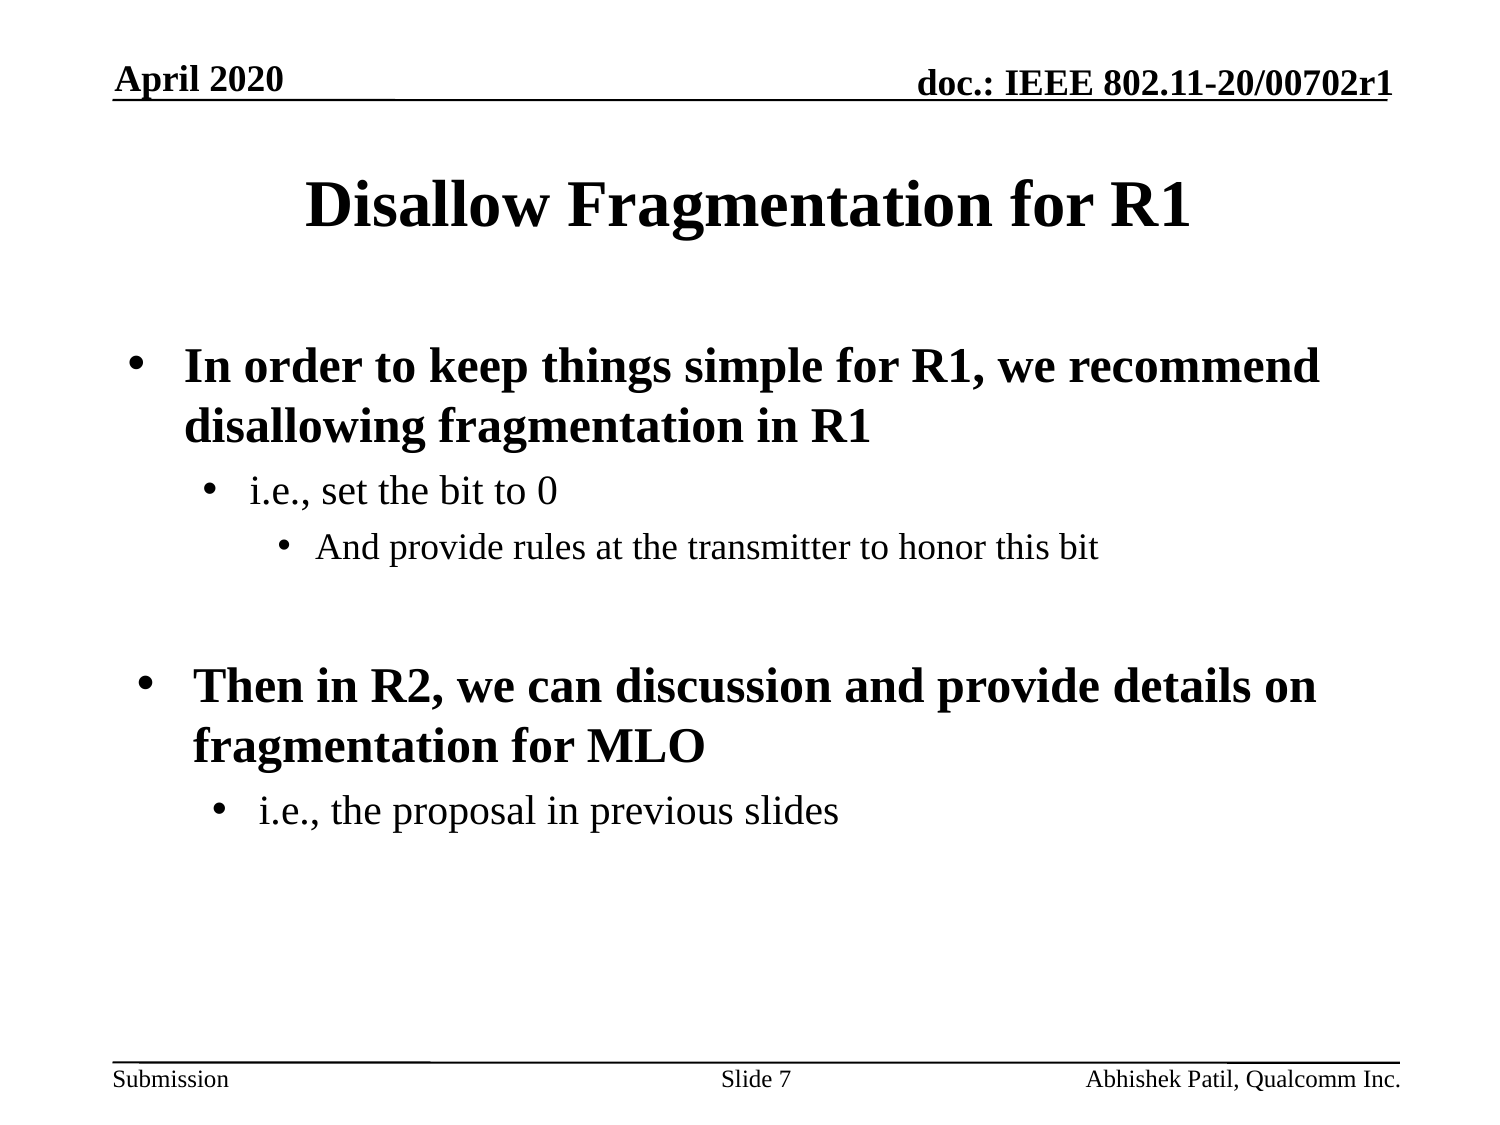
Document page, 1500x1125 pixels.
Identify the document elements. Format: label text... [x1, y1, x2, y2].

slide_number Slide 7 [712, 1061, 800, 1123]
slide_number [114, 54, 423, 100]
list In order to keep things simple for R1, we recommend disallowing fragmentation in R1 i.e., set the bit to 0 And provide rules at the transmitter to honor this bit Then in R2, we can discussion and provide details on fragmentation for MLO i.e., the proposal in previous slides [112, 324, 1402, 1051]
footer Abhishek Patil, Qualcomm Inc. [878, 1061, 1402, 1093]
title Disallow Fragmentation for R1 [112, 112, 1388, 288]
